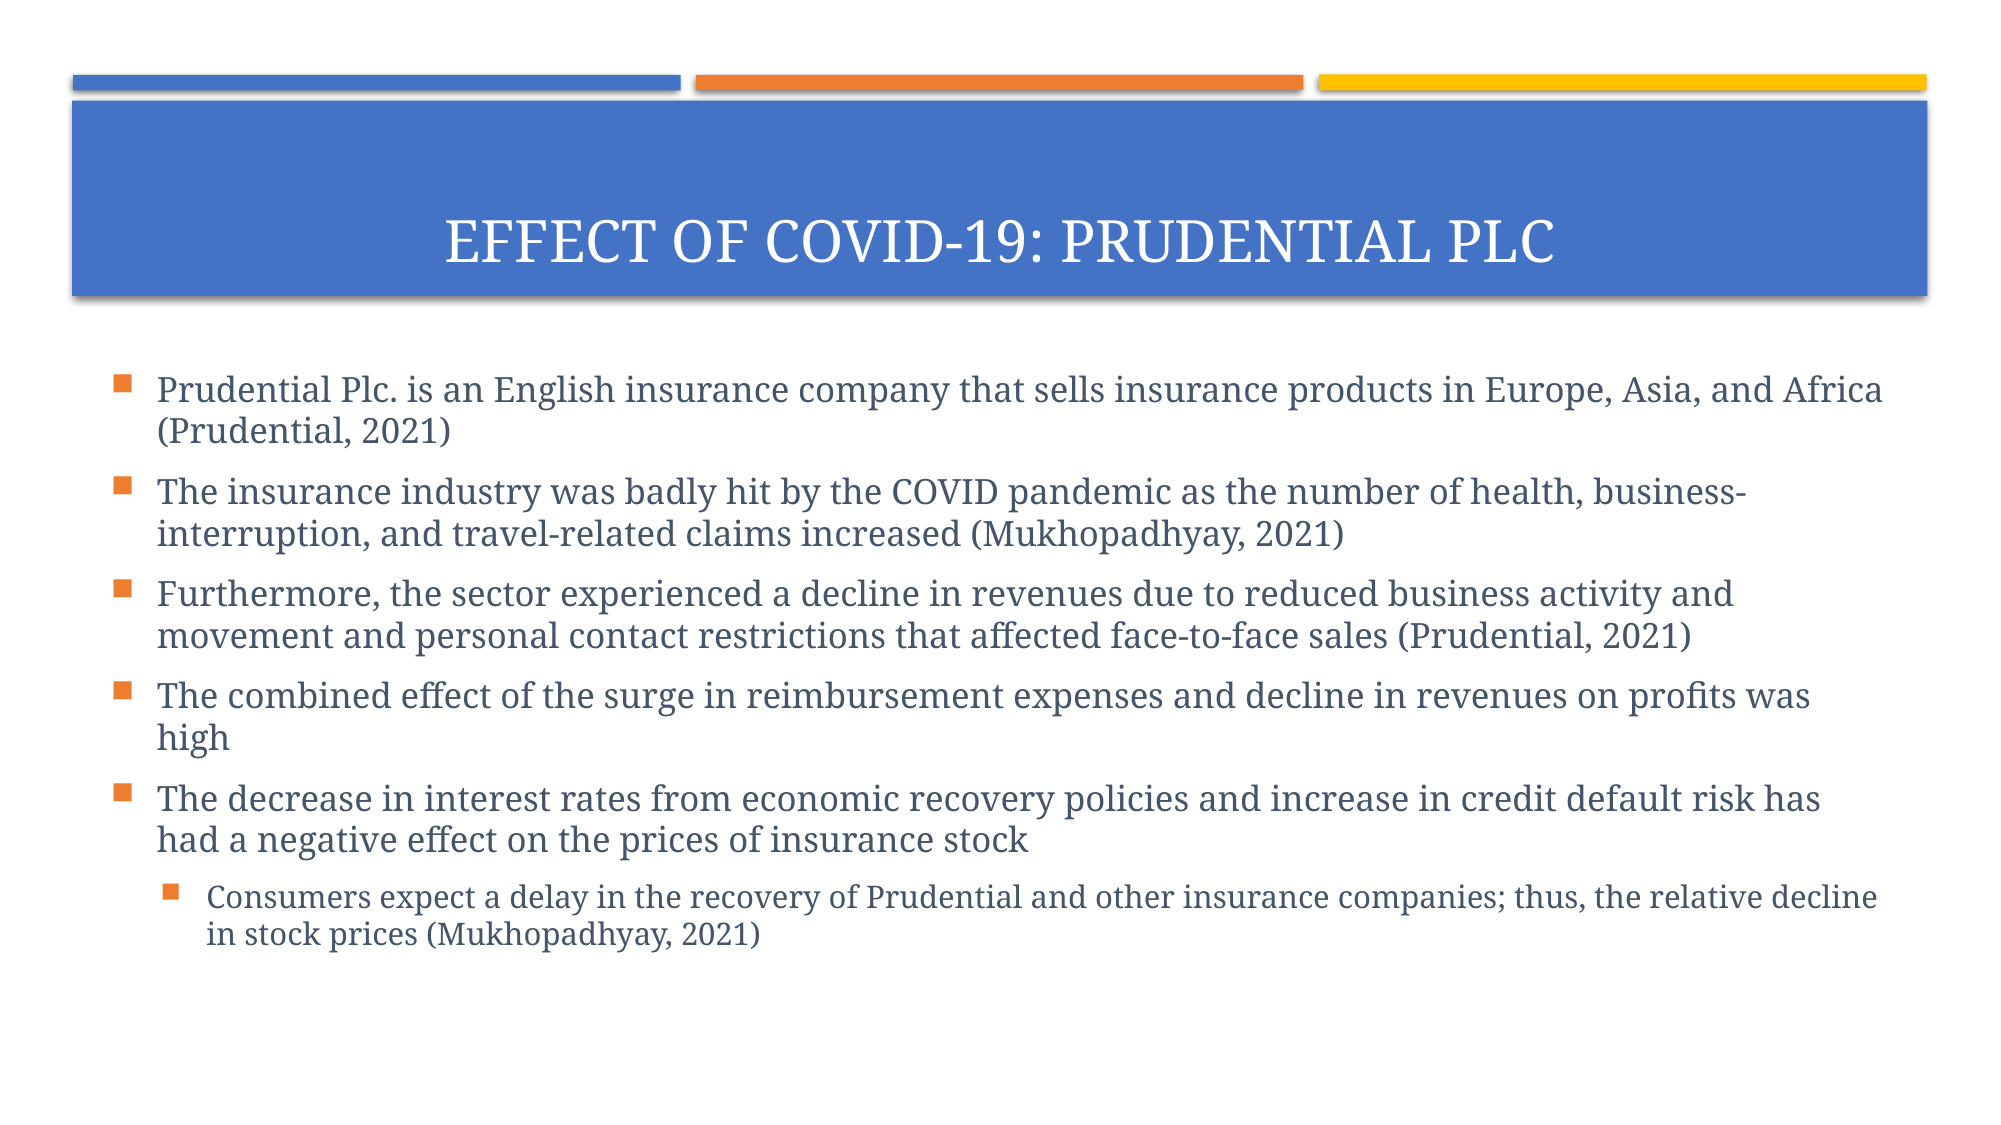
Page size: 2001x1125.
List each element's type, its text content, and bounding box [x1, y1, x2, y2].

list Prudential Plc. is an English insurance company that sells insurance products in Europe, Asia, and Africa (Prudential, 2021) The insurance industry was badly hit by the COVID pandemic as the number of health, business-interruption, and travel-related claims increased (Mukhopadhyay, 2021) Furthermore, the sector experienced a decline in revenues due to reduced business activity and movement and personal contact restrictions that affected face-to-face sales (Prudential, 2021) The combined effect of the surge in reimbursement expenses and decline in revenues on profits was high The decrease in interest rates from economic recovery policies and increase in credit default risk has had a negative effect on the prices of insurance stock Consumers expect a delay in the recovery of Prudential and other insurance companies; thus, the relative decline in stock prices (Mukhopadhyay, 2021) [95, 357, 1905, 962]
title EFFECT OF COVID-19: Prudential PLC [95, 115, 1905, 282]
